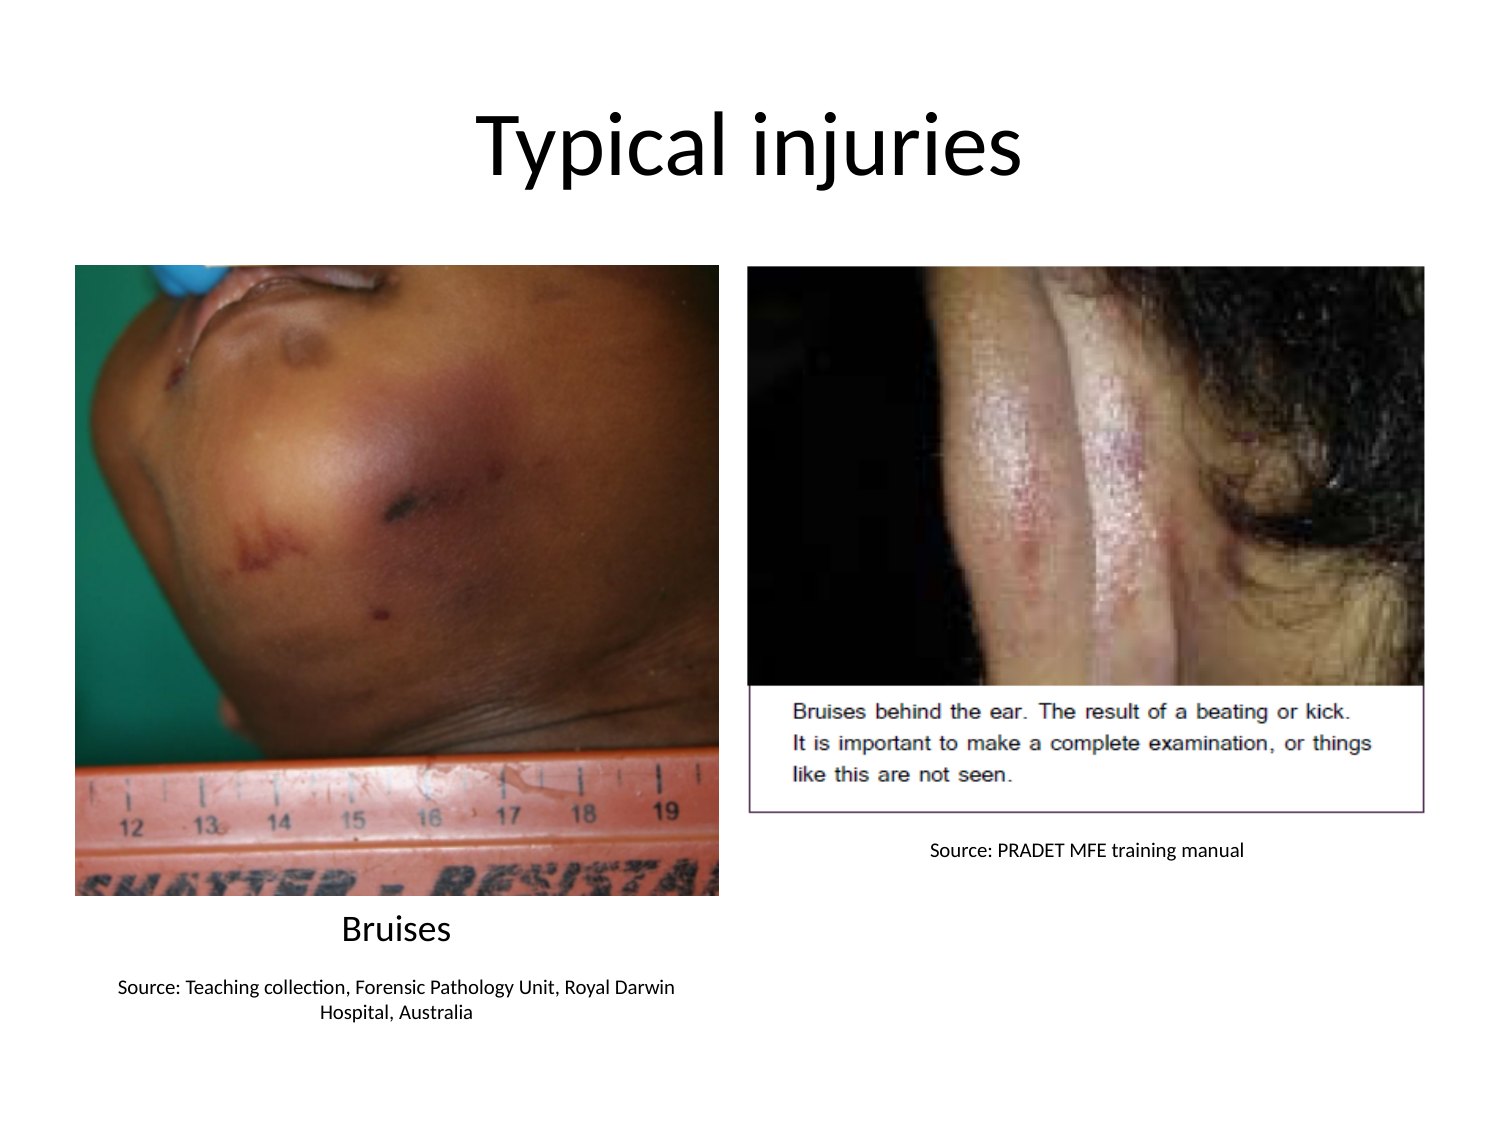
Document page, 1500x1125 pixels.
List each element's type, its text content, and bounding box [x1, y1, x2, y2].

text_box Source: PRADET MFE training manual [749, 829, 1425, 869]
text_box Bruises Source: Teaching collection, Forensic Pathology Unit, Royal Darwin Hospital, Australia [75, 903, 719, 1032]
title Typical injuries [75, 45, 1425, 233]
picture [74, 265, 719, 897]
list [745, 265, 1430, 817]
